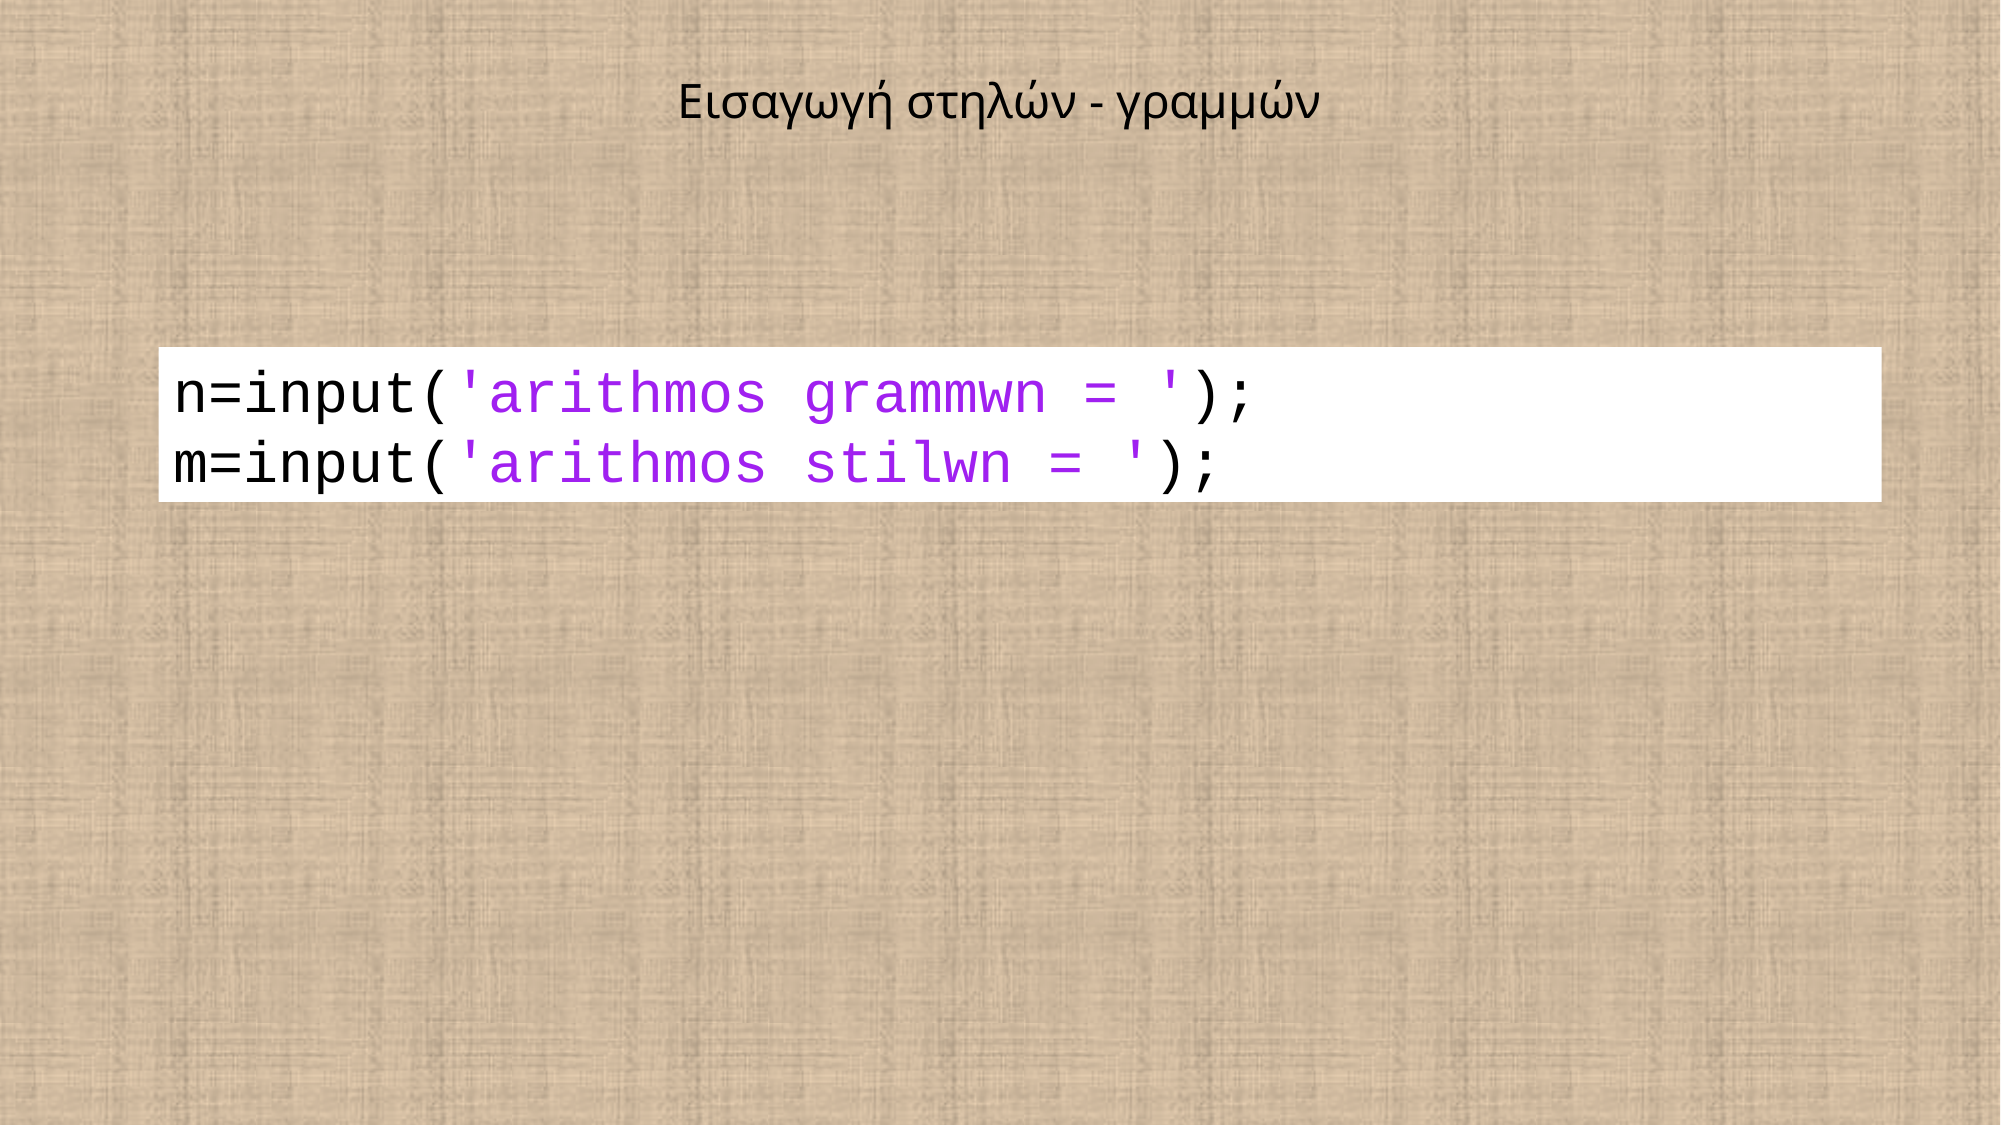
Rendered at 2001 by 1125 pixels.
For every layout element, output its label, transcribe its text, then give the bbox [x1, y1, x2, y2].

text_box n=input('arithmos grammwn = '); m=input('arithmos stilwn = '); [158, 347, 1882, 502]
title Εισαγωγή στηλών - γραμμών [249, 16, 1750, 137]
